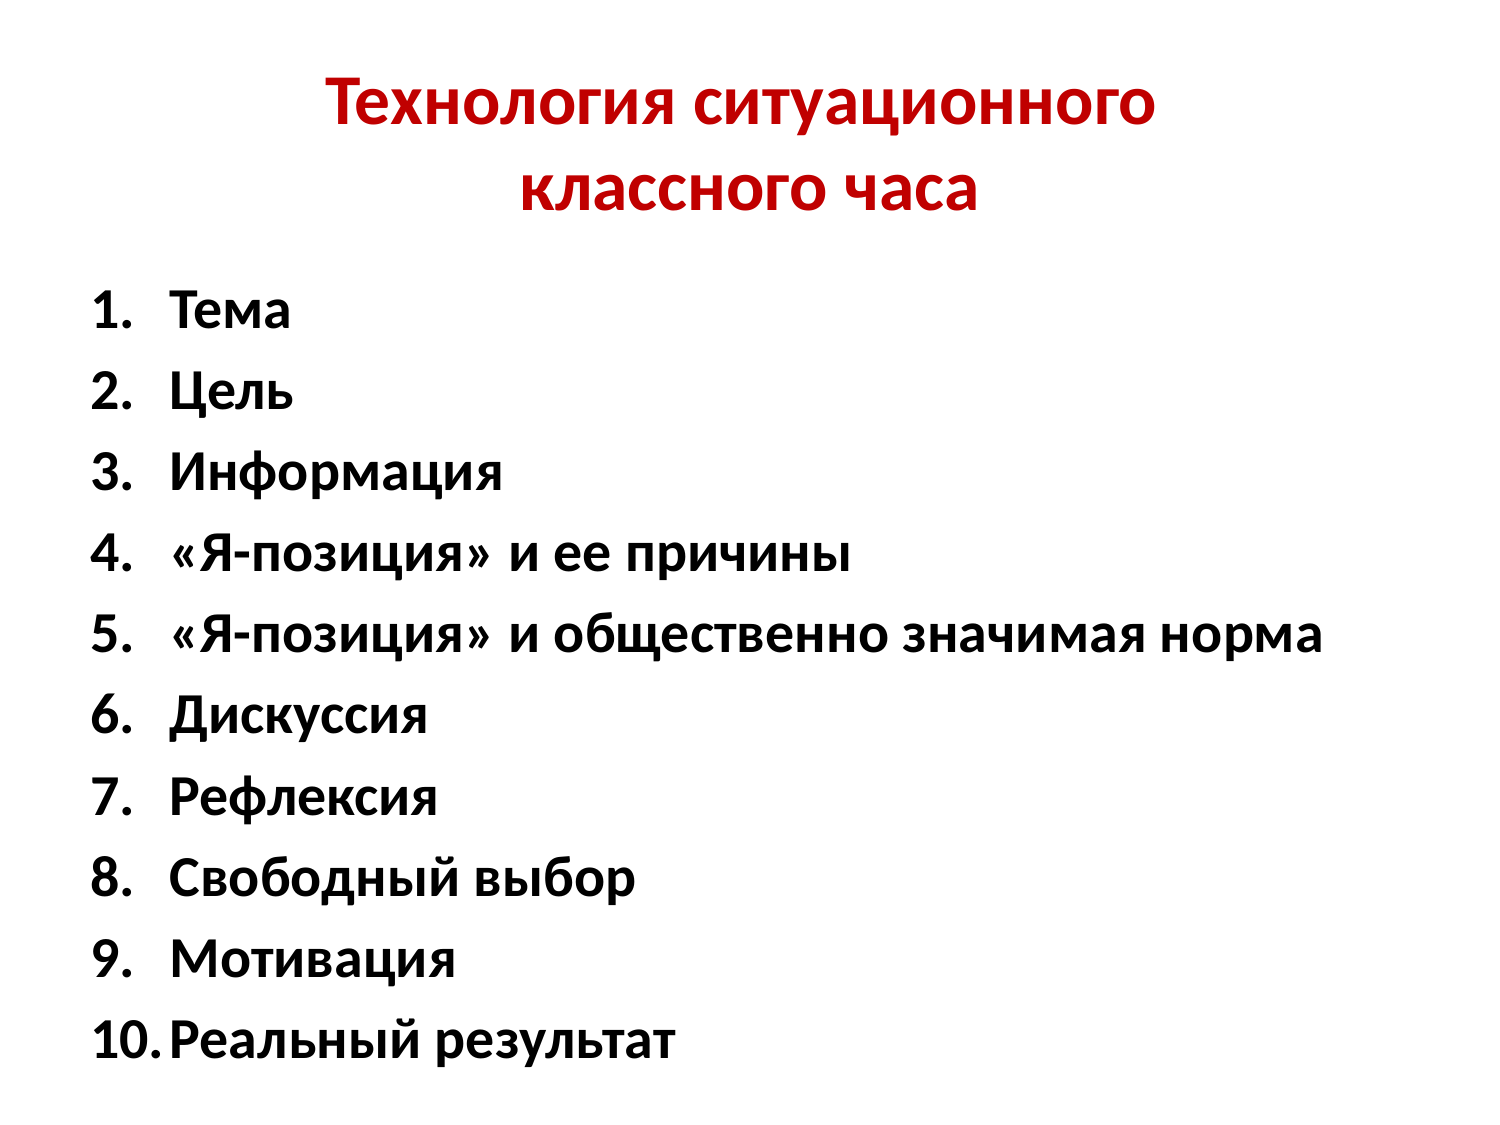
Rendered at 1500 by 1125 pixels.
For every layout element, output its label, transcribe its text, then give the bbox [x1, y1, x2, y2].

list Тема Цель Информация «Я-позиция» и ее причины «Я-позиция» и общественно значимая норма Дискуссия Рефлексия Свободный выбор Мотивация Реальный результат [75, 262, 1425, 1083]
title Технология ситуационного классного часа [75, 45, 1425, 233]
